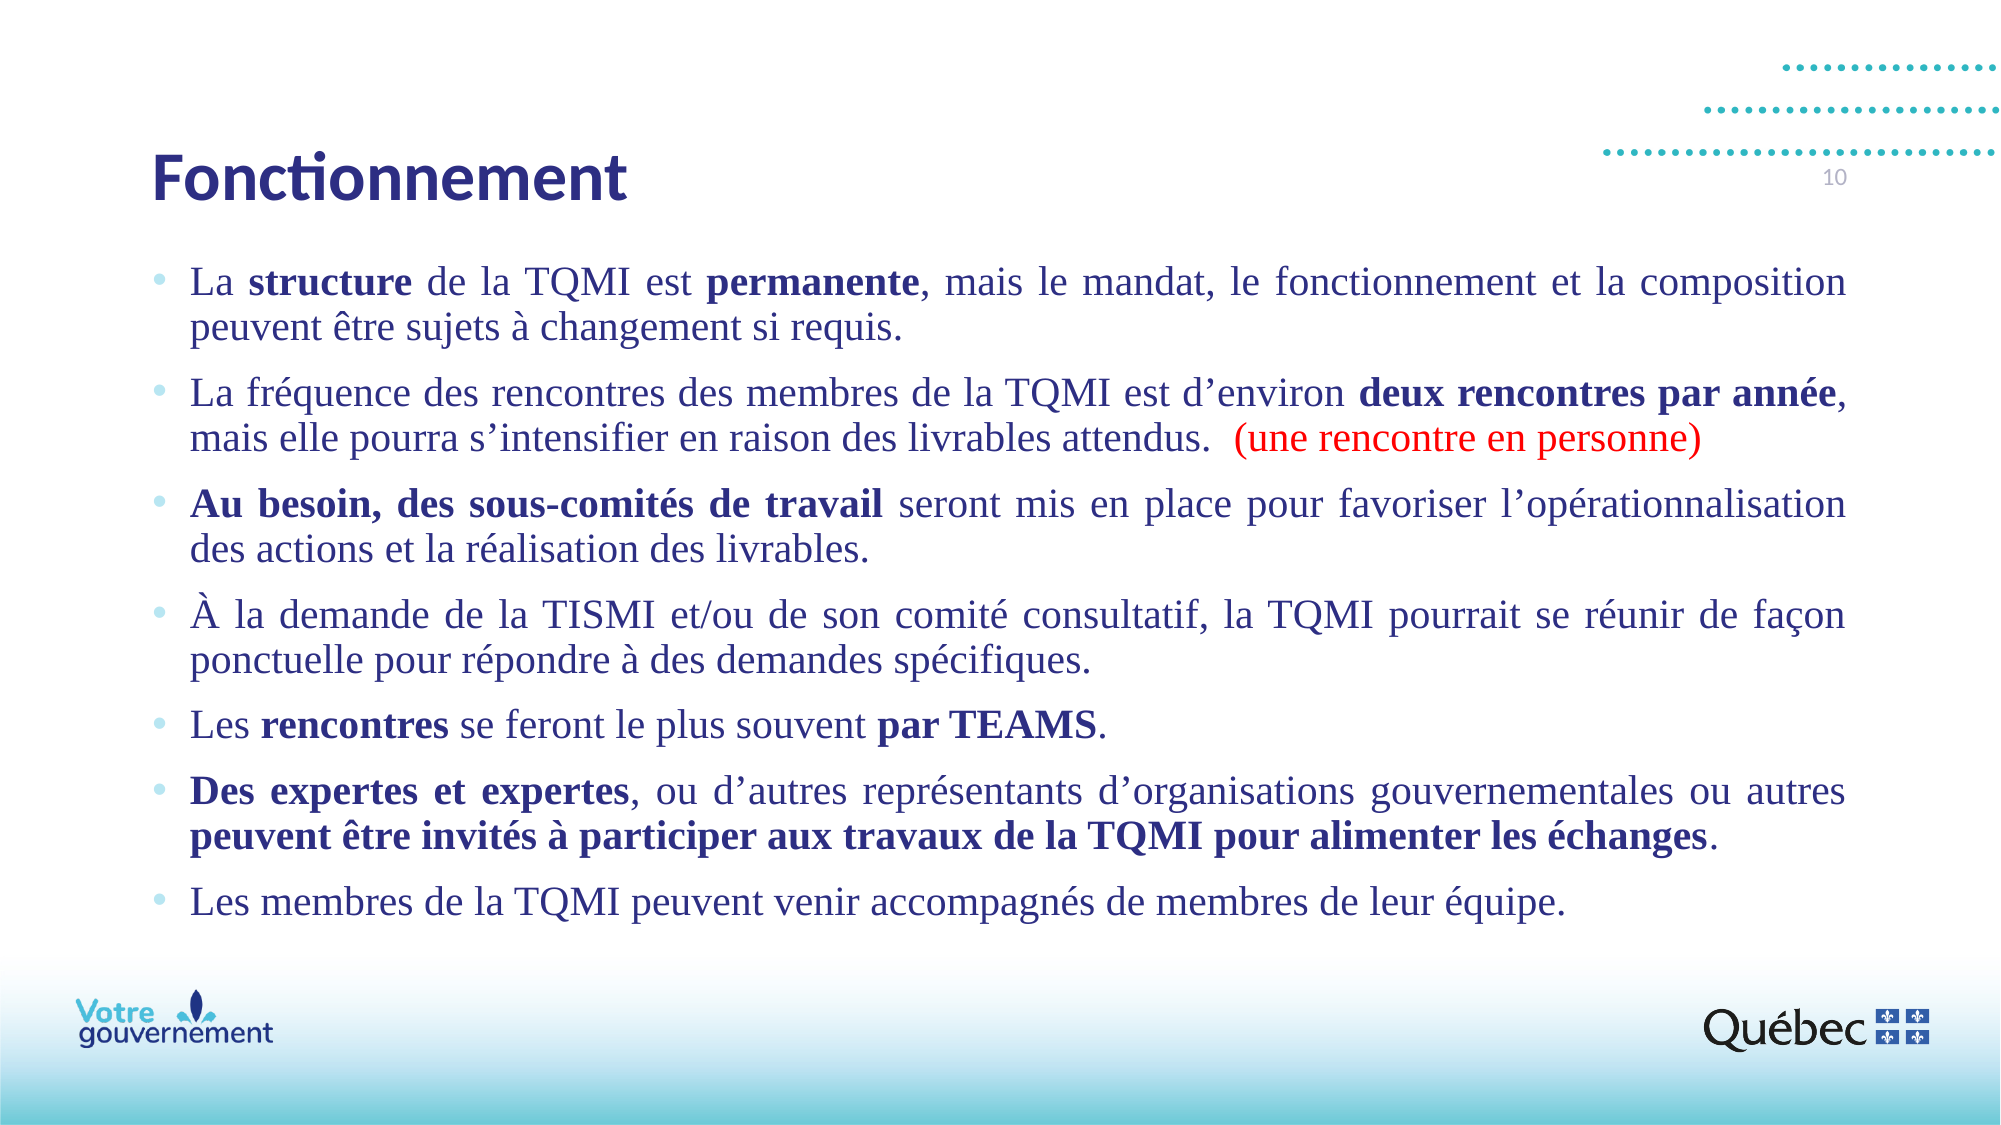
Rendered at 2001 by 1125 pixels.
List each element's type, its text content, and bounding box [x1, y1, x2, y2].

list La structure de la TQMI est permanente, mais le mandat, le fonctionnement et la composition peuvent être sujets à changement si requis. La fréquence des rencontres des membres de la TQMI est d’environ deux rencontres par année, mais elle pourra s’intensifier en raison des livrables attendus. (une rencontre en personne) Au besoin, des sous-comités de travail seront mis en place pour favoriser l’opérationnalisation des actions et la réalisation des livrables. À la demande de la TISMI et/ou de son comité consultatif, la TQMI pourrait se réunir de façon ponctuelle pour répondre à des demandes spécifiques. Les rencontres se feront le plus souvent par TEAMS. Des expertes et expertes, ou d’autres représentants d’organisations gouvernementales ou autres peuvent être invités à participer aux travaux de la TQMI pour alimenter les échanges. Les membres de la TQMI peuvent venir accompagnés de membres de leur équipe. [137, 252, 1863, 966]
title Fonctionnement [137, 132, 1863, 223]
picture [0, 0, 2001, 1125]
slide_number 10 [1412, 145, 1863, 206]
